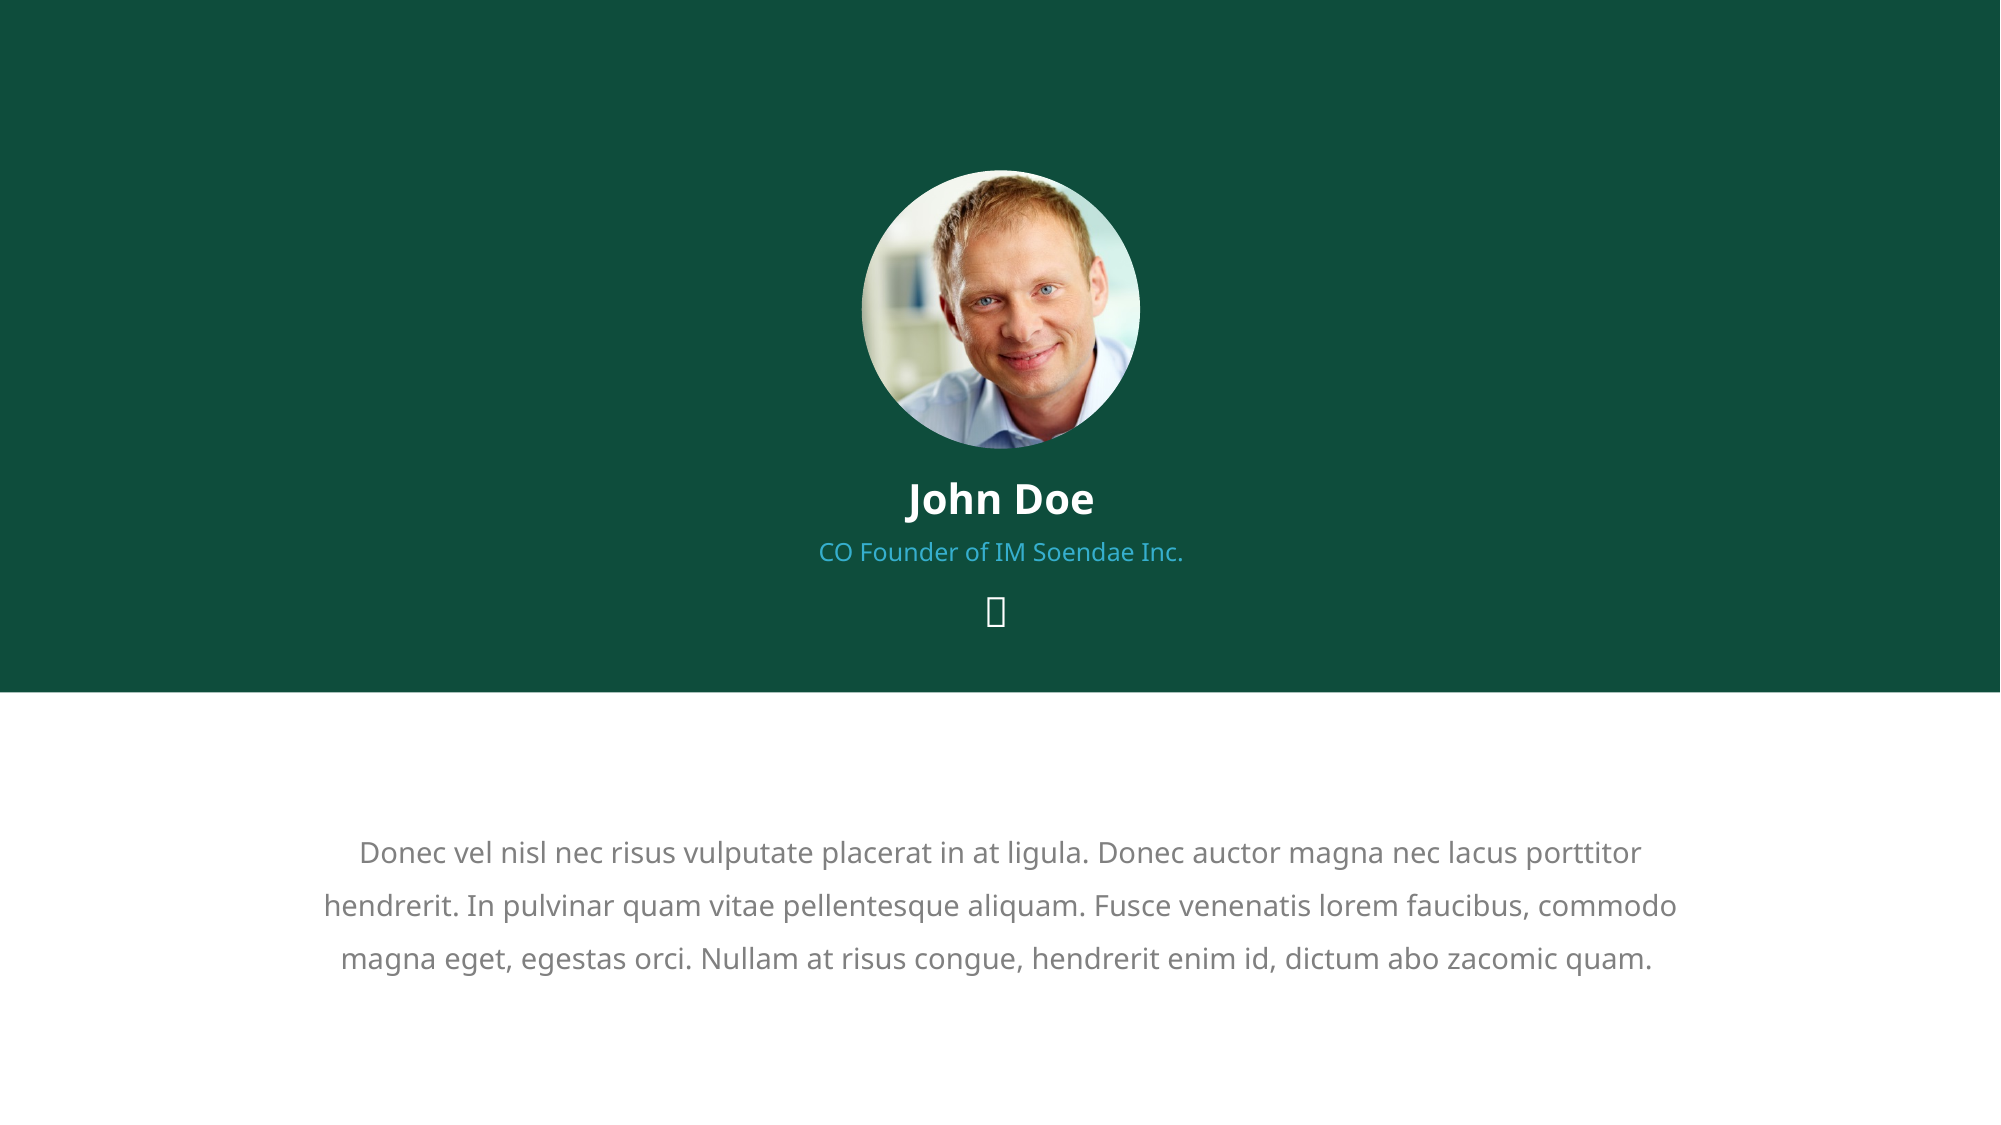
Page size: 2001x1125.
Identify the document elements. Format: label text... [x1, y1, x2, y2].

picture [861, 170, 1141, 449]
list Donec vel nisl nec risus vulputate placerat in at ligula. Donec auctor magna nec lacus porttitor hendrerit. In pulvinar quam vitae pellentesque aliquam. Fusce venenatis lorem faucibus, commodo magna eget, egestas orci. Nullam at risus congue, hendrerit enim id, dictum abo zacomic quam. [291, 817, 1712, 989]
list John Doe [411, 476, 1593, 520]
list  [951, 574, 1052, 649]
list CO Founder of IM Soendae Inc. [411, 534, 1593, 569]
